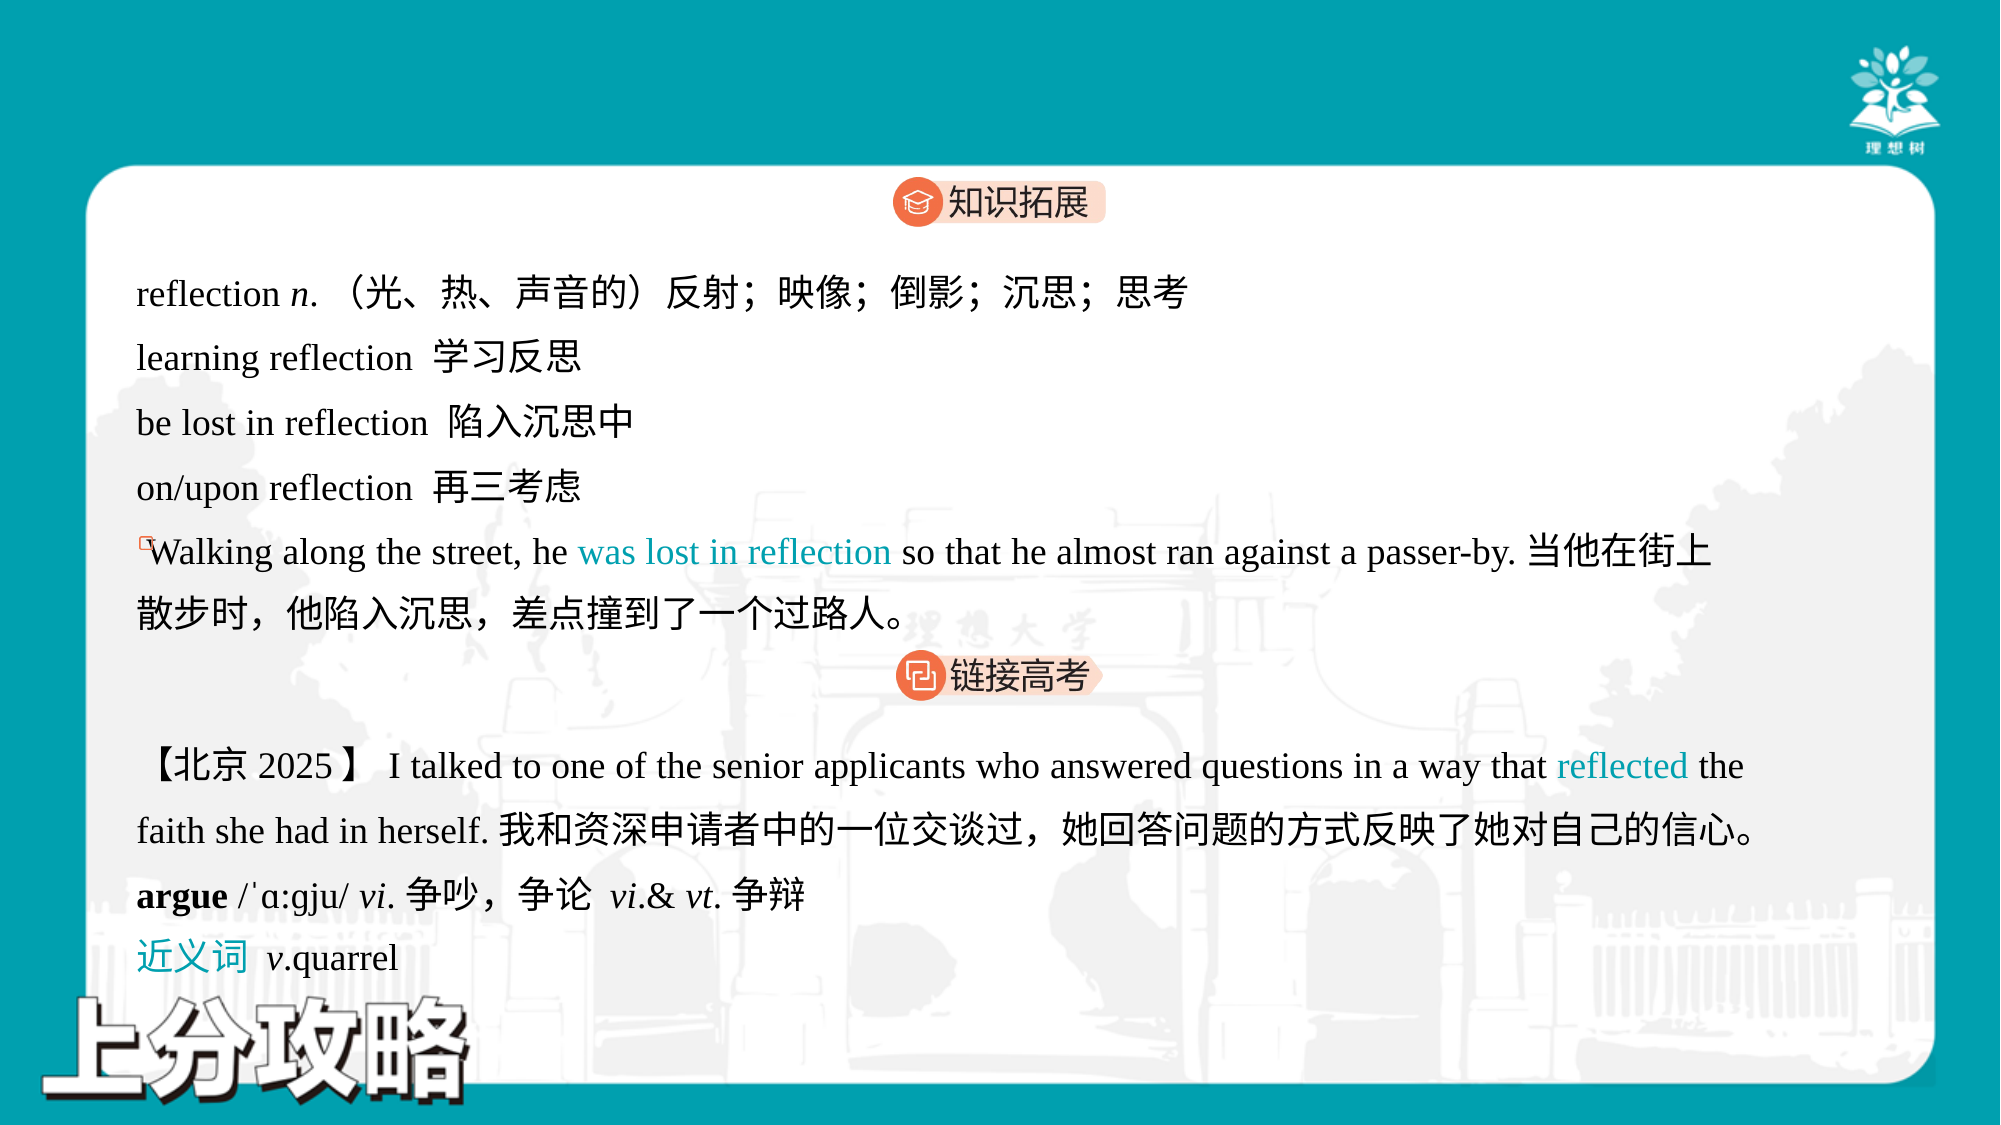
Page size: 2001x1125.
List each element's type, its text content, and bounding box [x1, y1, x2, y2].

text_box reflection n.（光、热、声音的）反射；映像；倒影；沉思；思考 learning reflection 学习反思 be lost in reflection 陷入沉思中 on/upon reflection 再三考虑 Walking along the street, he was lost in reflection so that he almost ran against a passer-by.当他在街上 散步时，他陷入沉思，差点撞到了一个过路人。#22 [136, 249, 1865, 628]
picture [0, 0, 2000, 1125]
text_box 【北京2025】I talked to one of the senior applicants who answered questions in a way that reflected the faith she had in herself.我和资深申请者中的一位交谈过，她回答问题的方式反映了她对自己的信心。 argue /ˈɑ:ɡju/ vi.争吵，争论 vi.& vt.争辩 近义词 v.quarrel#26 [136, 721, 1865, 971]
